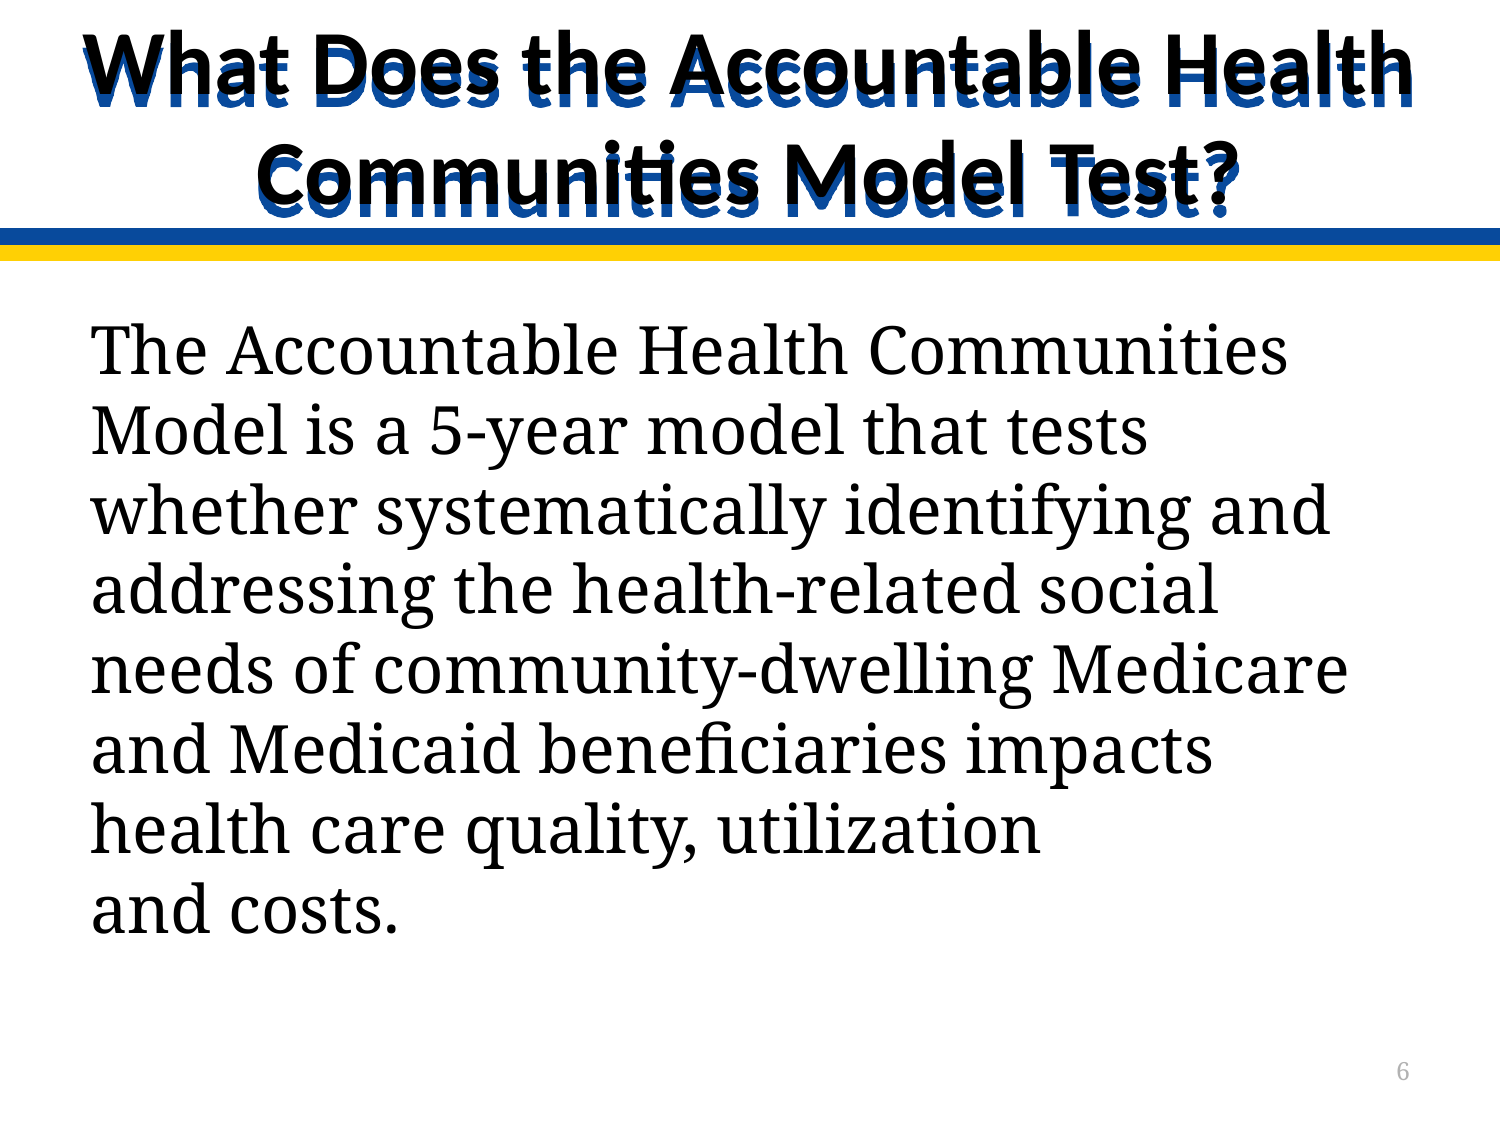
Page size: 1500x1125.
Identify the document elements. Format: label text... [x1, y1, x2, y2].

list The Accountable Health Communities Model is a 5-year model that tests whether systematically identifying and addressing the health-related social needs of community-dwelling Medicare and Medicaid beneficiaries impacts health care quality, utilization and costs. [75, 299, 1425, 1005]
slide_number 6 [1074, 1042, 1425, 1103]
title What Does the Accountable Health Communities Model Test? [0, 0, 1500, 225]
